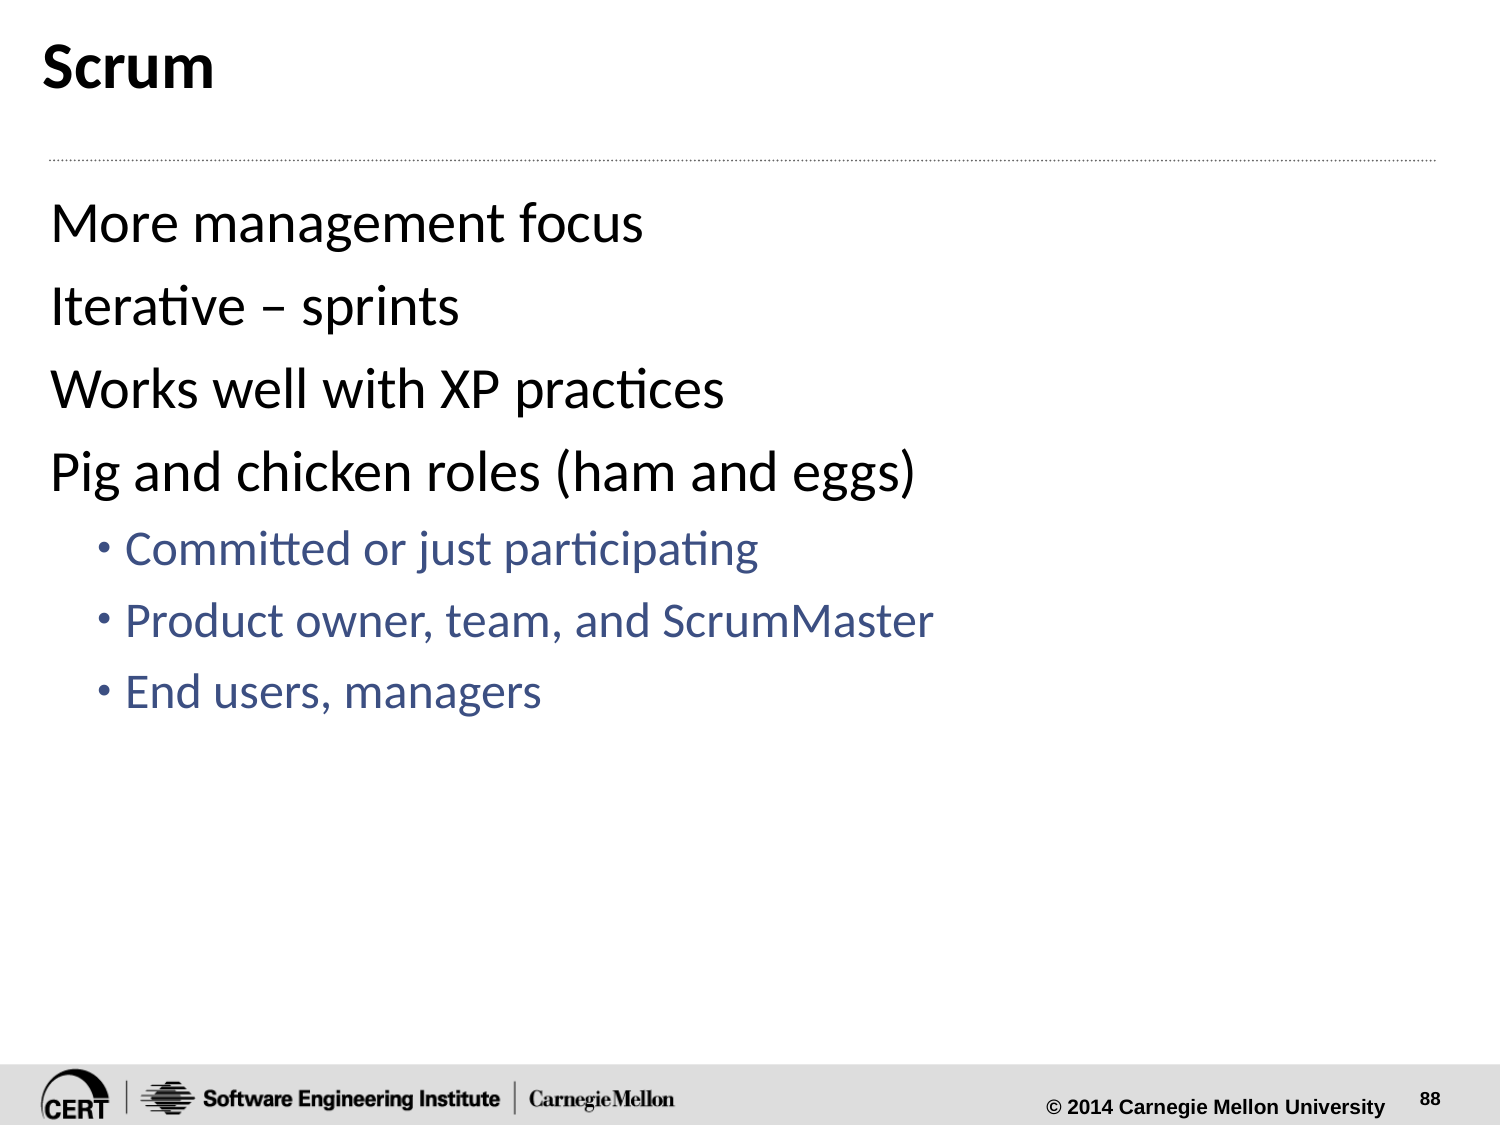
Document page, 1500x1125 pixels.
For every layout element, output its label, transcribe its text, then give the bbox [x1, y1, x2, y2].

title Scrum [42, 37, 1434, 155]
picture [24, 1065, 688, 1125]
list More management focus Iterative – sprints Works well with XP practices Pig and chicken roles (ham and eggs) Committed or just participating Product owner, team, and ScrumMaster End users, managers [49, 187, 1438, 1001]
